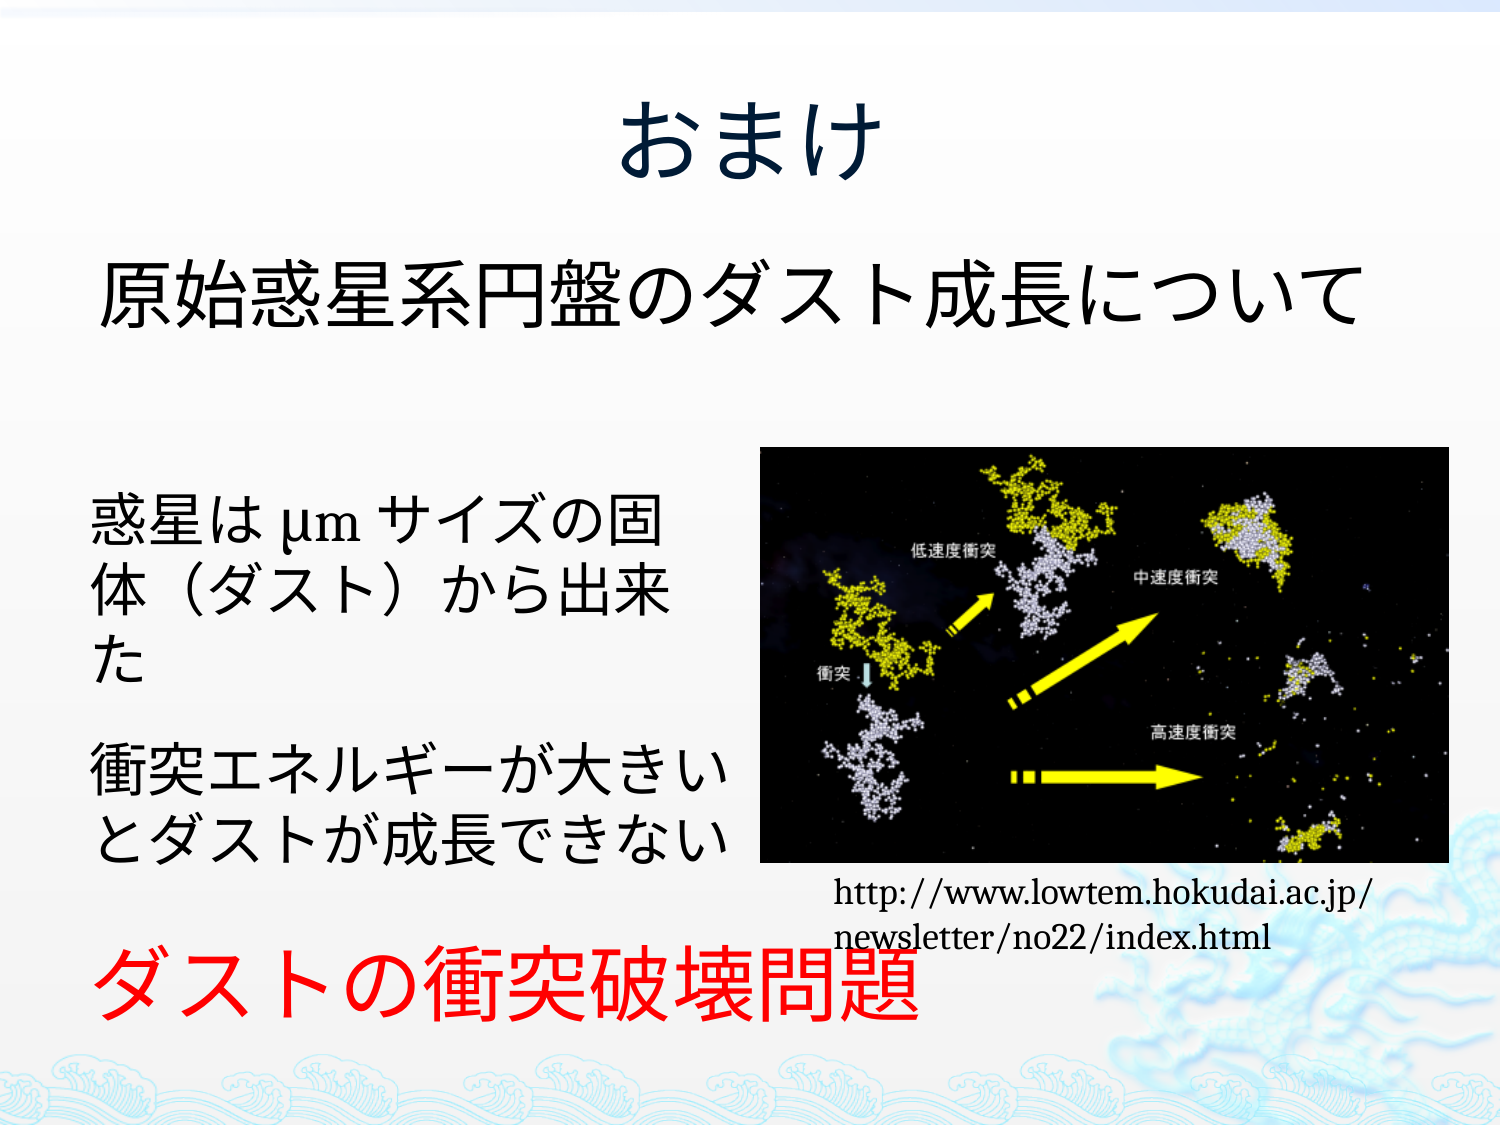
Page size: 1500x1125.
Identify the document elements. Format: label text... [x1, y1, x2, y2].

title おまけ [75, 45, 1425, 233]
text_box ダストの衝突破壊問題 [74, 924, 947, 1040]
text_box http://www.lowtem.hokudai.ac.jp/newsletter/no22/index.html [818, 859, 1500, 965]
text_box 衝突エネルギーが大きいとダストが成長できない [75, 725, 773, 924]
text_box 原始惑星系円盤のダスト成長について [83, 240, 1467, 345]
text_box 惑星はμmサイズの固体（ダスト）から出来た [75, 475, 705, 701]
picture [759, 446, 1449, 863]
